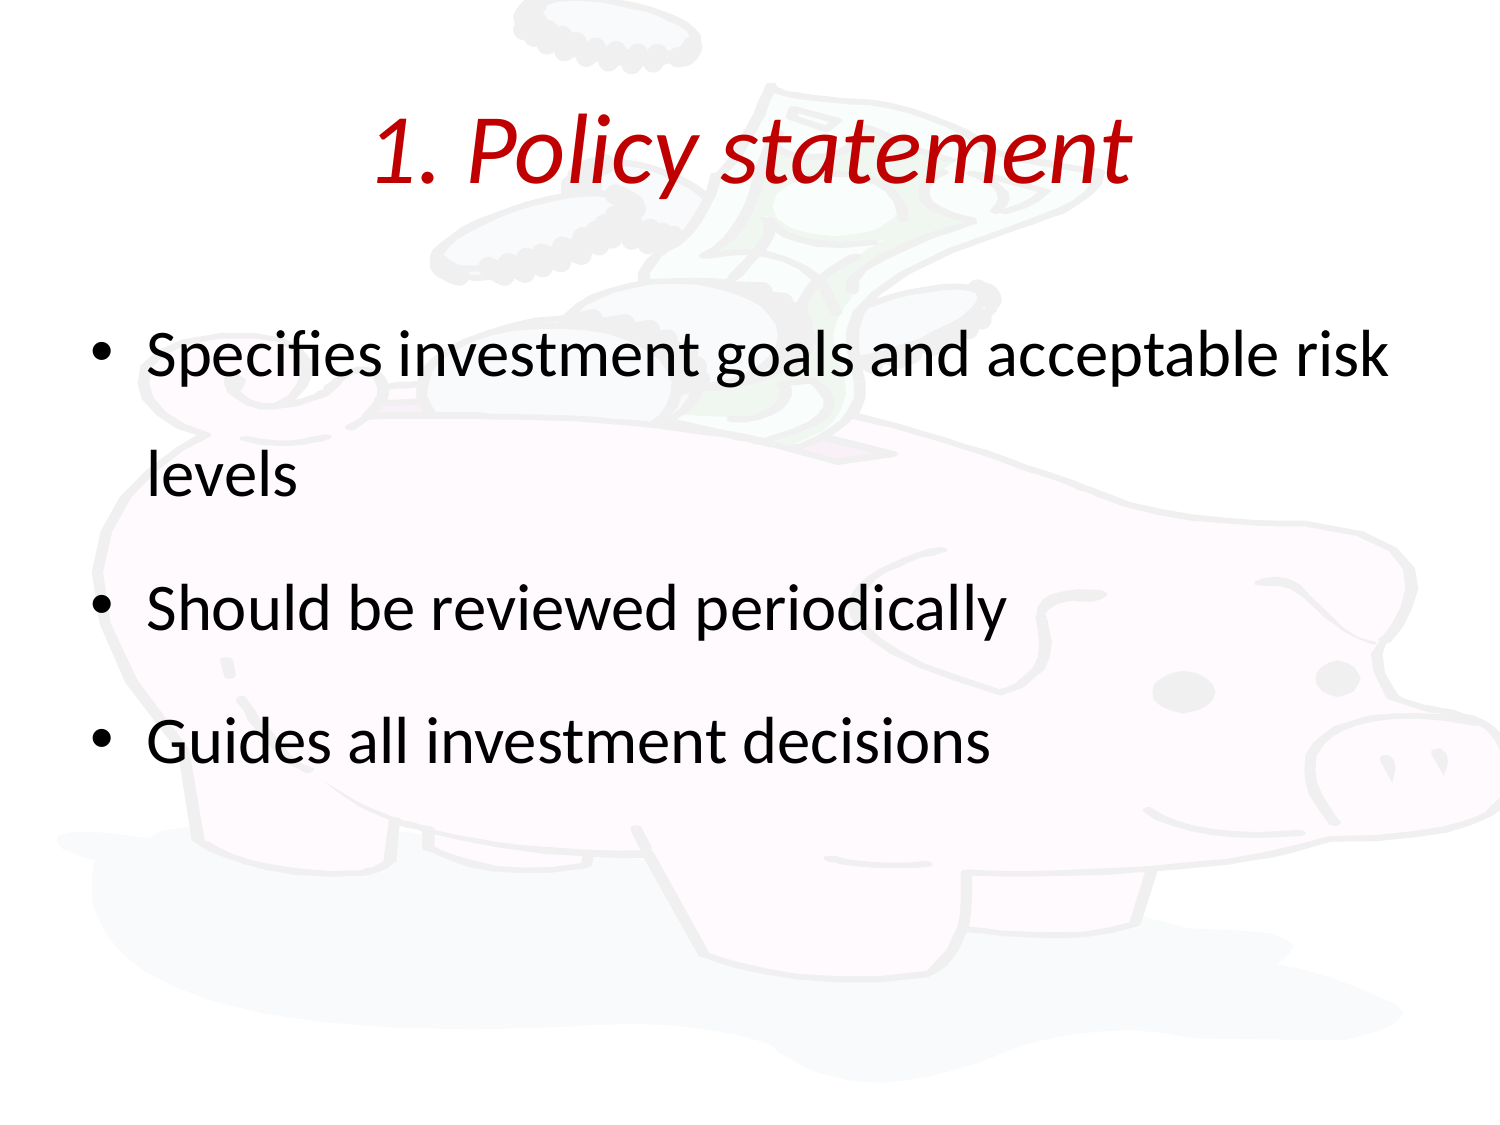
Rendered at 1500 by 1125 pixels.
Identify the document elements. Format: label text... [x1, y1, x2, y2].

title 1. Policy statement [0, 50, 1500, 238]
list Specifies investment goals and acceptable risk levels Should be reviewed periodically Guides all investment decisions [75, 262, 1425, 1005]
